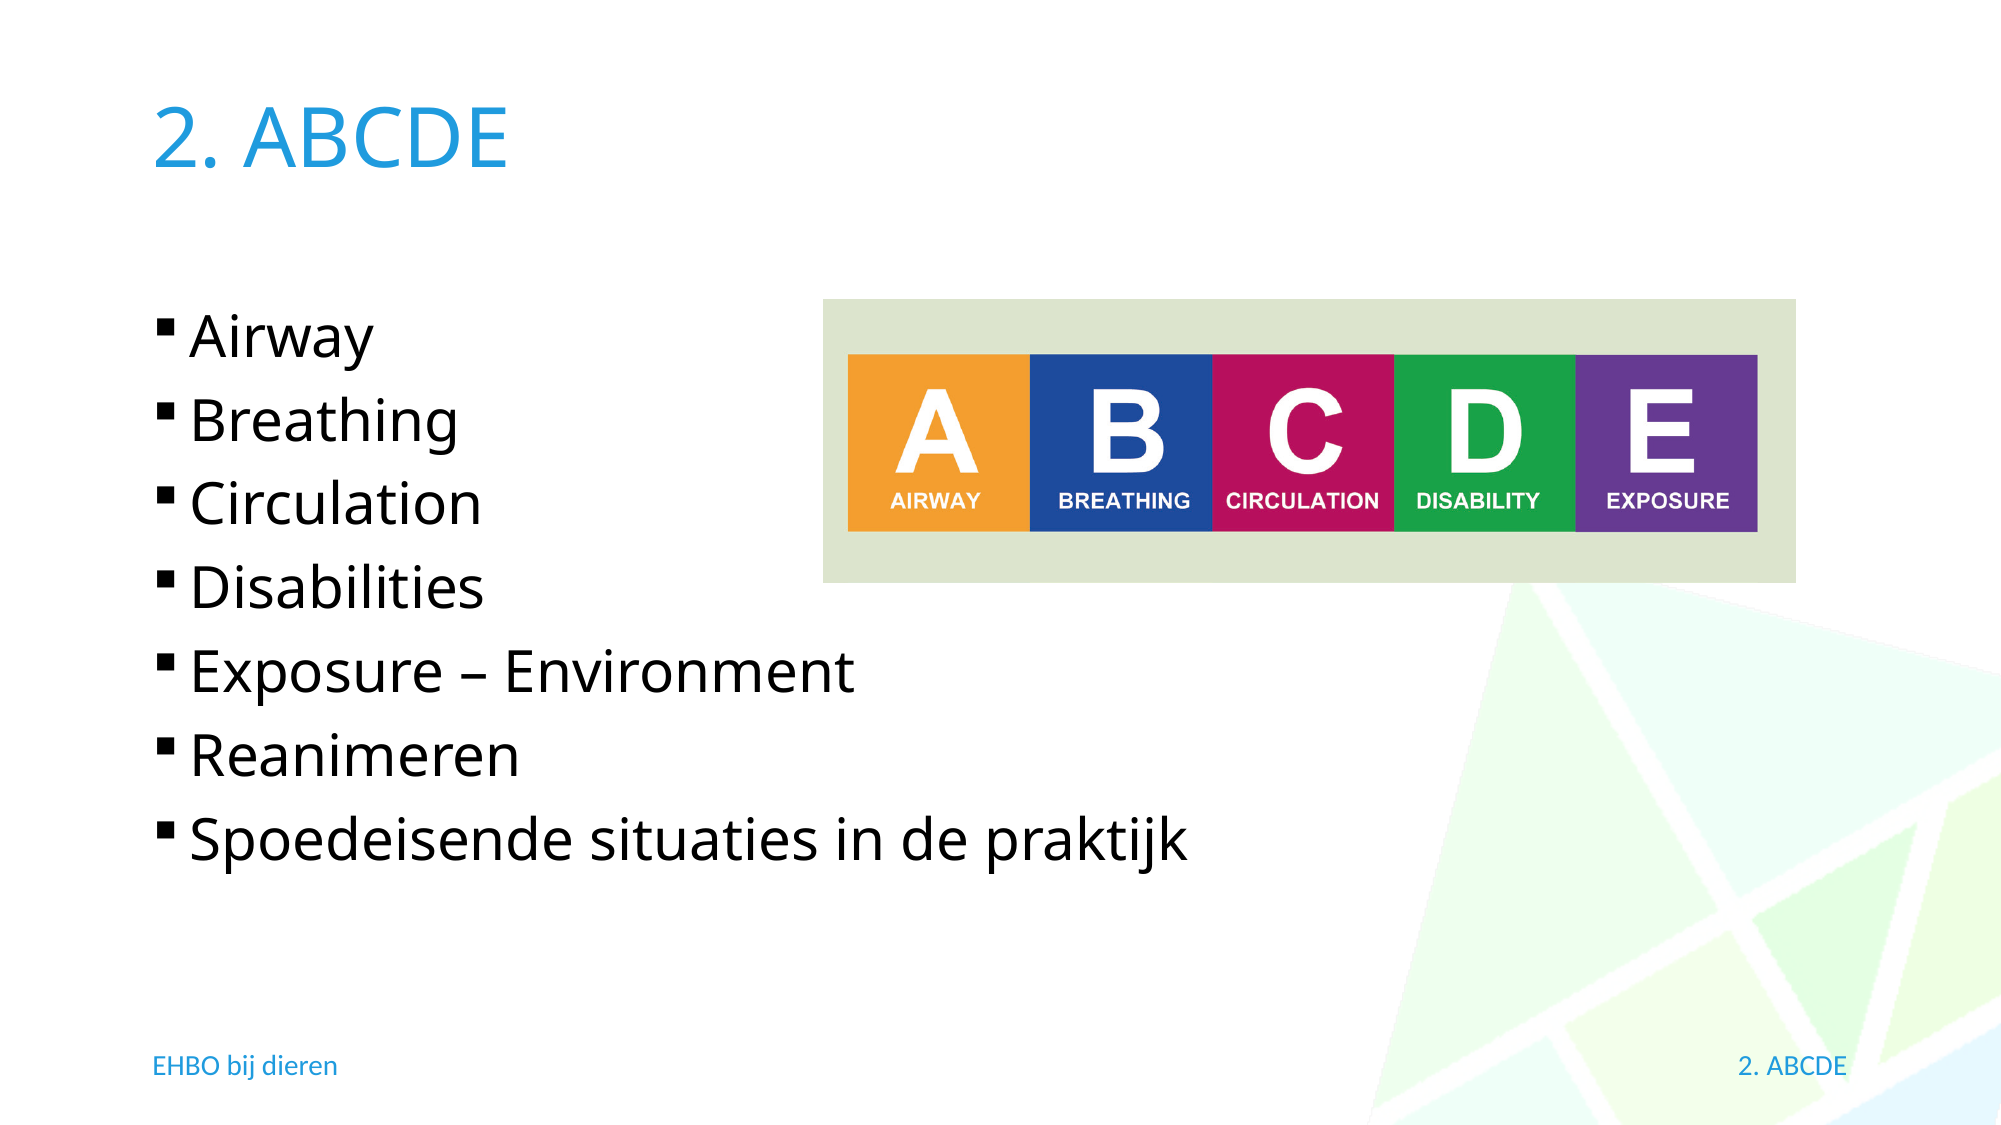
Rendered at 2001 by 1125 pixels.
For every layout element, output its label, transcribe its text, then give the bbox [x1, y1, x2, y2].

list 2. ABCDE [1412, 1042, 1863, 1103]
list Airway Breathing Circulation Disabilities Exposure – Environment Reanimeren Spoedeisende situaties in de praktijk [137, 299, 1863, 1014]
title 2. ABCDE [137, 59, 1863, 222]
list EHBO bij dieren [137, 1042, 588, 1103]
picture [823, 299, 1796, 583]
